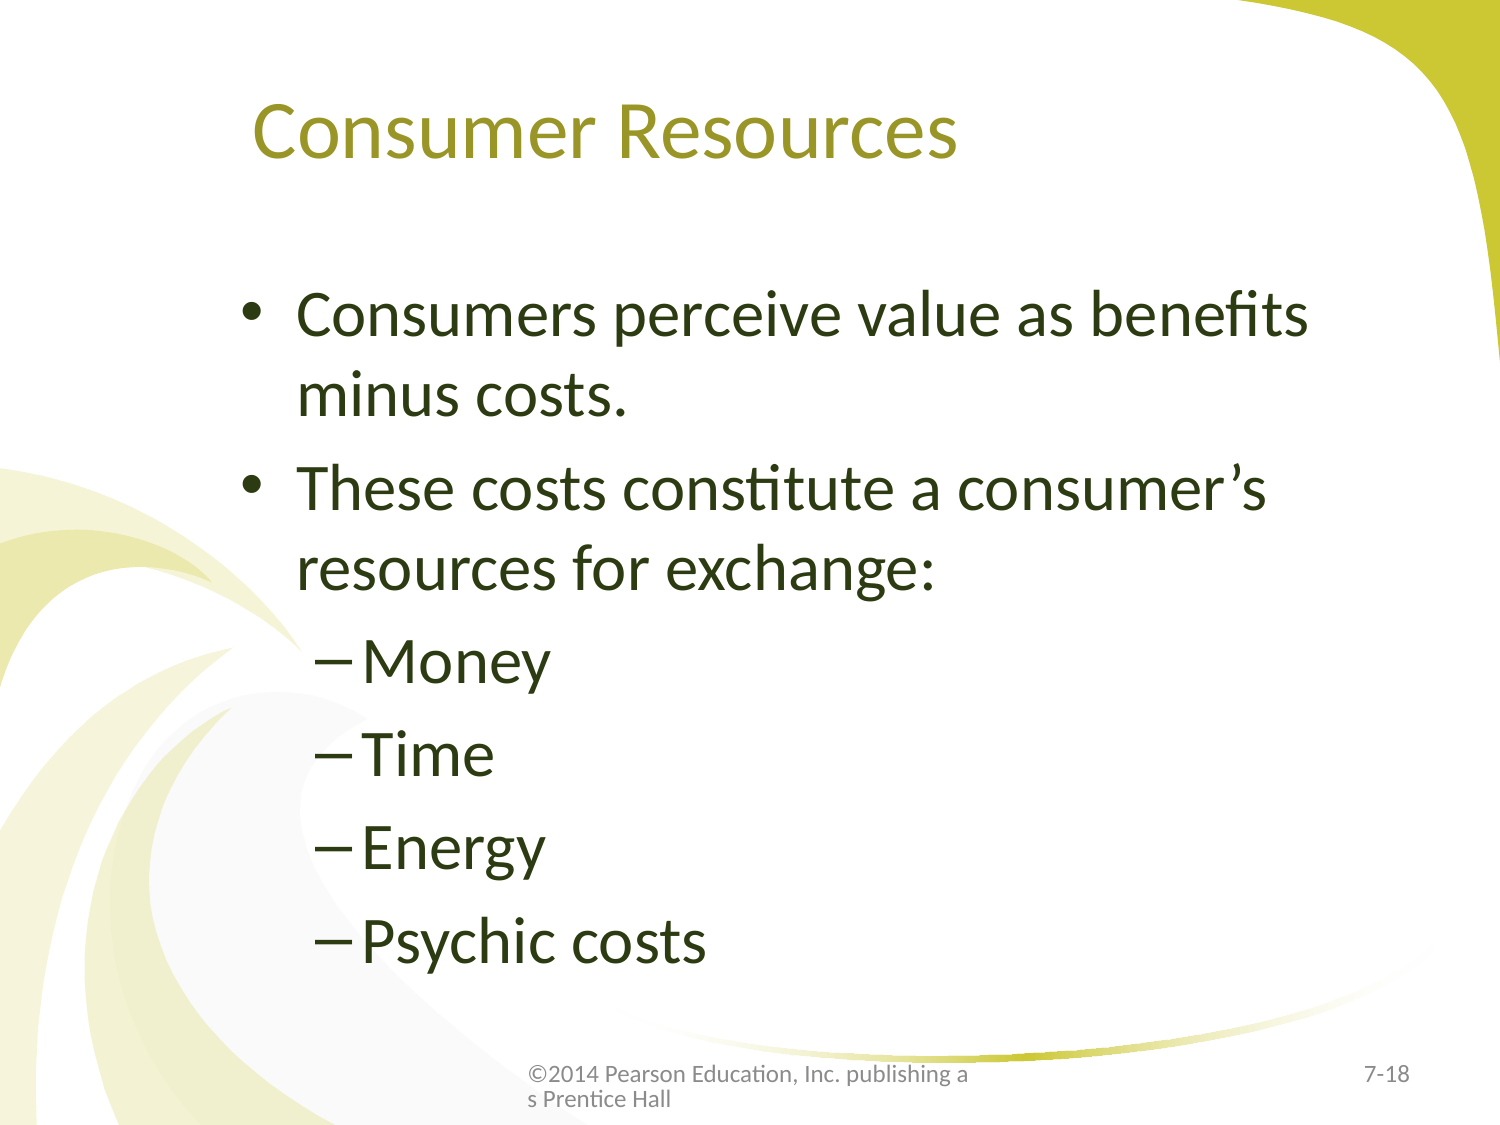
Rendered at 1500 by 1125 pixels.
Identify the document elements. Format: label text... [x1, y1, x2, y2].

title Consumer Resources [237, 37, 1438, 213]
list Consumers perceive value as benefits minus costs. These costs constitute a consumer’s resources for exchange: Money Time Energy Psychic costs [225, 262, 1438, 1000]
slide_number 7-18 [1074, 1042, 1425, 1103]
footer ©2014 Pearson Education, Inc. publishing as Prentice Hall [512, 1042, 988, 1103]
